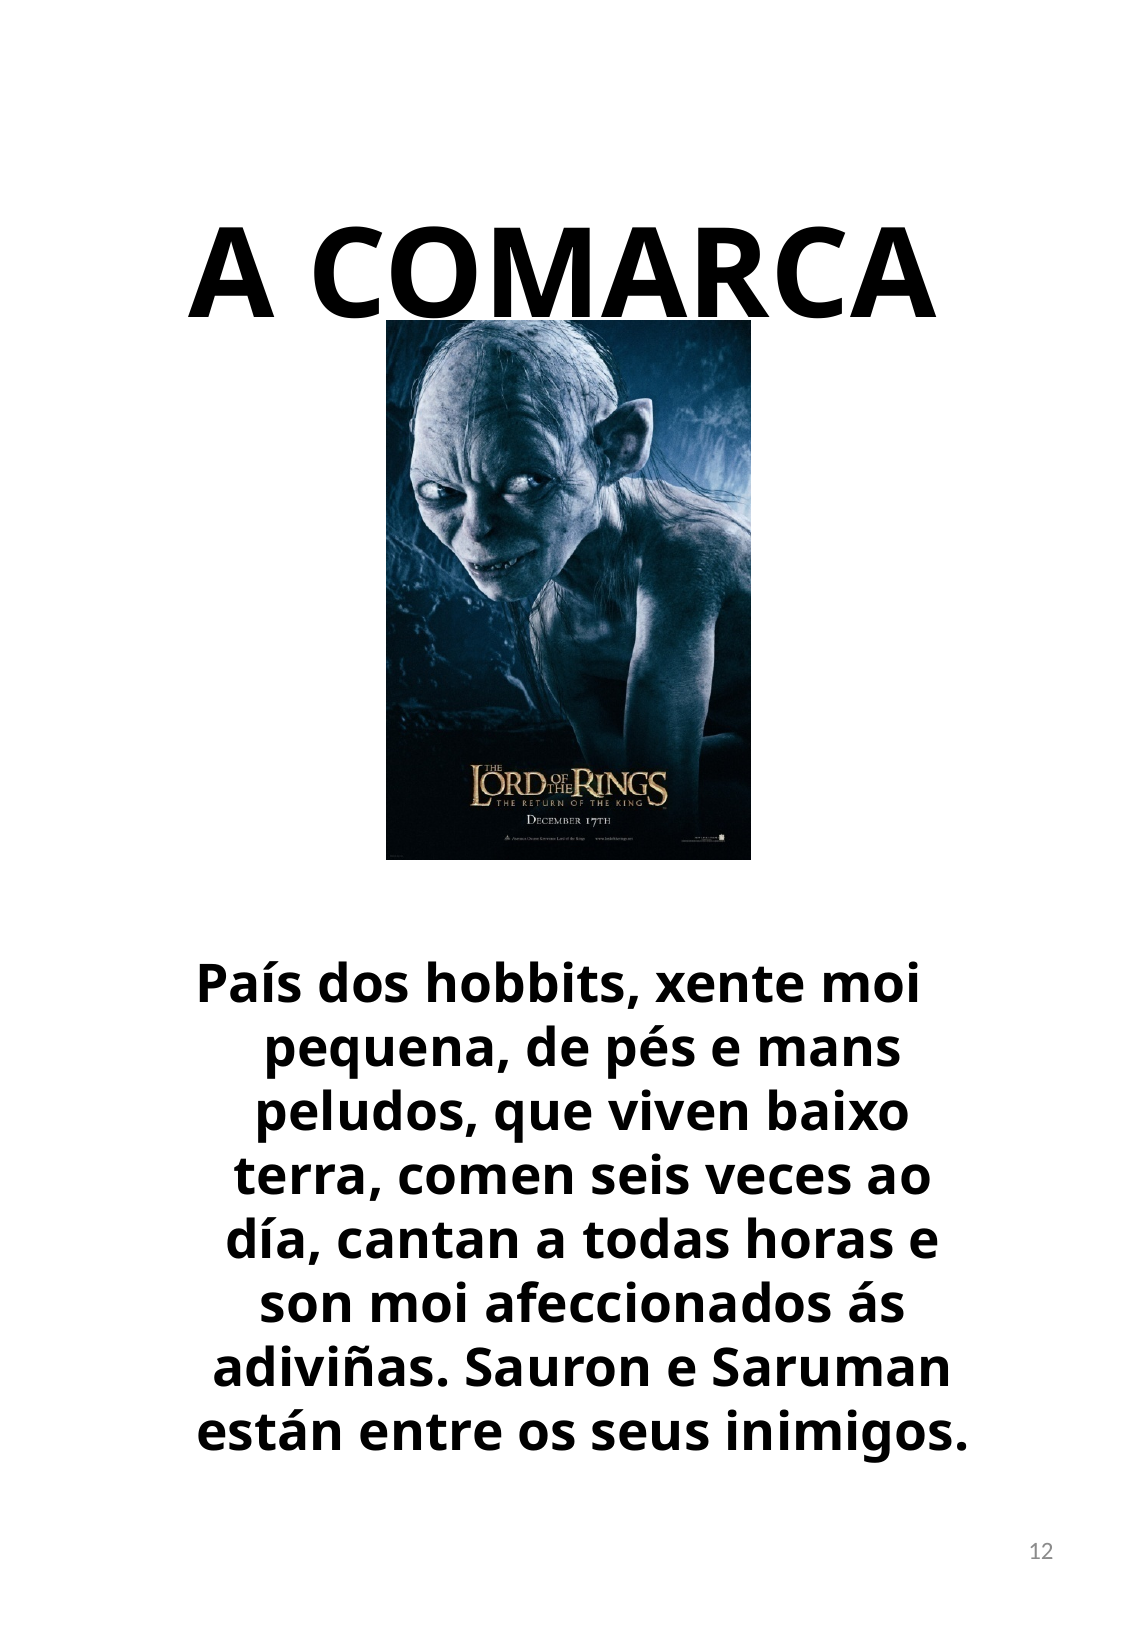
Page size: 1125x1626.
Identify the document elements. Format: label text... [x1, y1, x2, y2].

picture [386, 501, 394, 510]
picture [724, 363, 732, 369]
title A COMARCA [58, 167, 1067, 368]
text_box País dos hobbits, xente moi pequena, de pés e mans peludos, que viven baixo terra, comen seis veces ao día, cantan a todas horas e son moi afeccionados ás adiviñas. Sauron e Saruman están entre os seus inimigos. [117, 941, 1001, 1481]
slide_number 12 [806, 1506, 1069, 1593]
picture [386, 319, 751, 860]
picture [718, 353, 723, 361]
